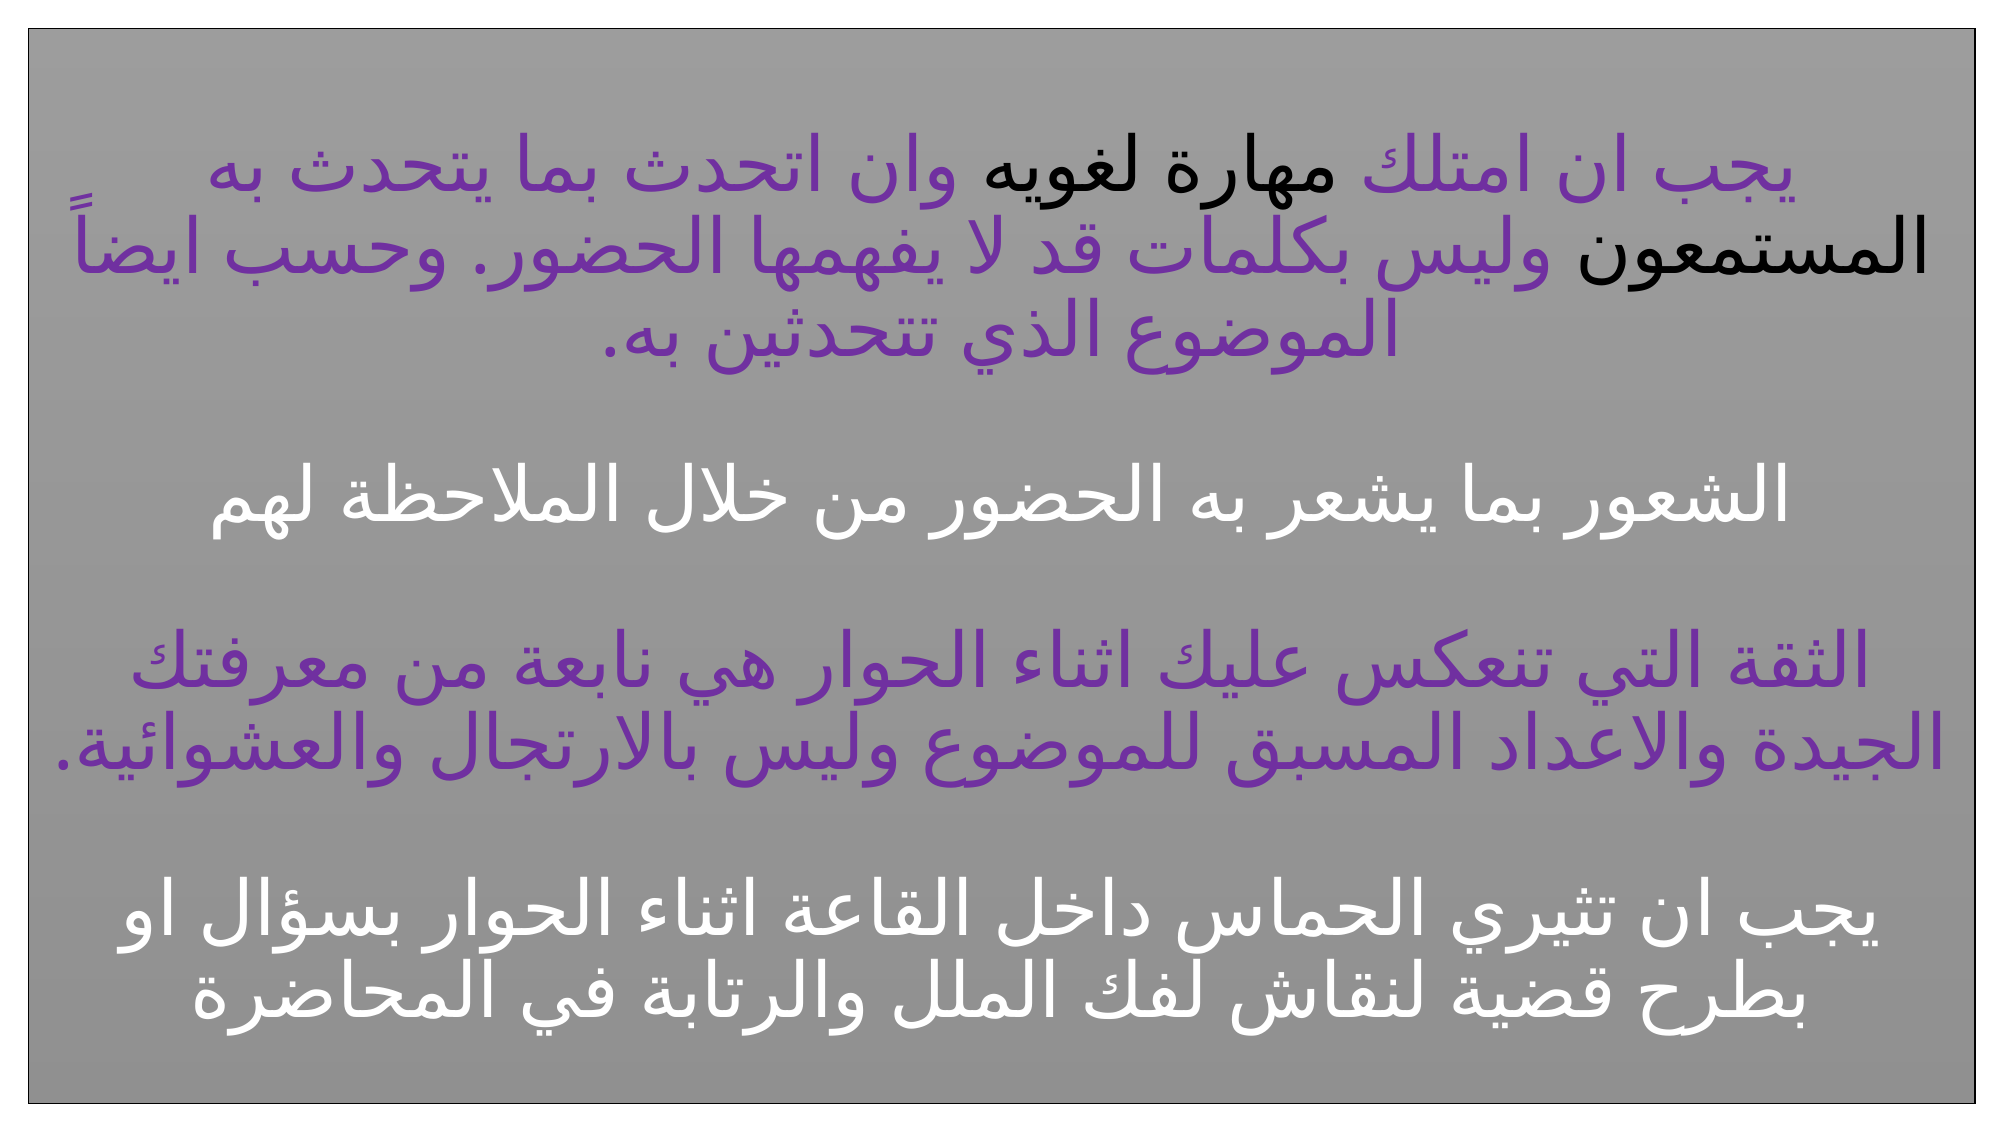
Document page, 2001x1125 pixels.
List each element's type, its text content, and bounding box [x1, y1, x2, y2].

title يجب ان امتلك مهارة لغويه وان اتحدث بما يتحدث به المستمعون وليس بكلمات قد لا يفهمها الحضور. وحسب ايضاً الموضوع الذي تتحدثين به. الشعور بما يشعر به الحضور من خلال الملاحظة لهم الثقة التي تنعكس عليك اثناء الحوار هي نابعة من معرفتك الجيدة والاعداد المسبق للموضوع وليس بالارتجال والعشوائية. يجب ان تثيري الحماس داخل القاعة اثناء الحوار بسؤال او بطرح قضية لنقاش لفك الملل والرتابة في المحاضرة [28, 28, 1976, 1104]
